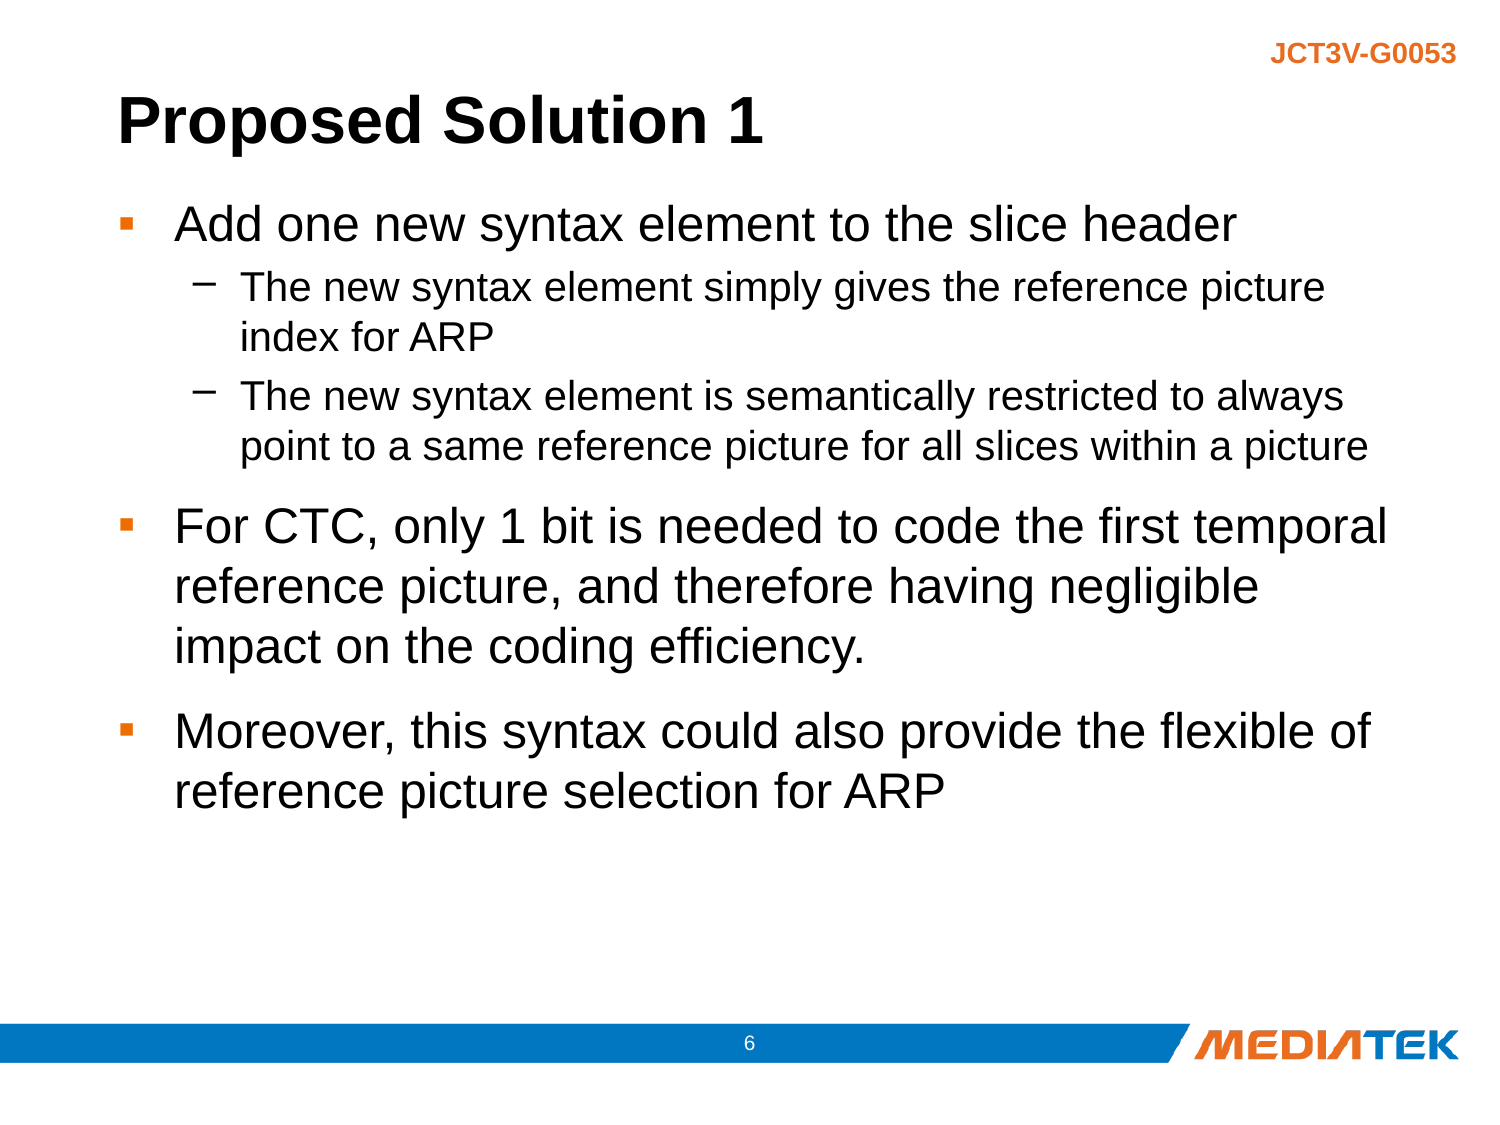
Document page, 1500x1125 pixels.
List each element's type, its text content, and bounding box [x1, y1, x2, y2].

list Add one new syntax element to the slice header The new syntax element simply gives the reference picture index for ARP The new syntax element is semantically restricted to always point to a same reference picture for all slices within a picture For CTC, only 1 bit is needed to code the first temporal reference picture, and therefore having negligible impact on the coding efficiency. Moreover, this syntax could also provide the flexible of reference picture selection for ARP [102, 184, 1425, 998]
slide_number 5 [711, 1022, 789, 1090]
picture [0, 1023, 711, 1063]
title Proposed Solution 1 [101, 62, 1425, 172]
picture [789, 1023, 1459, 1063]
